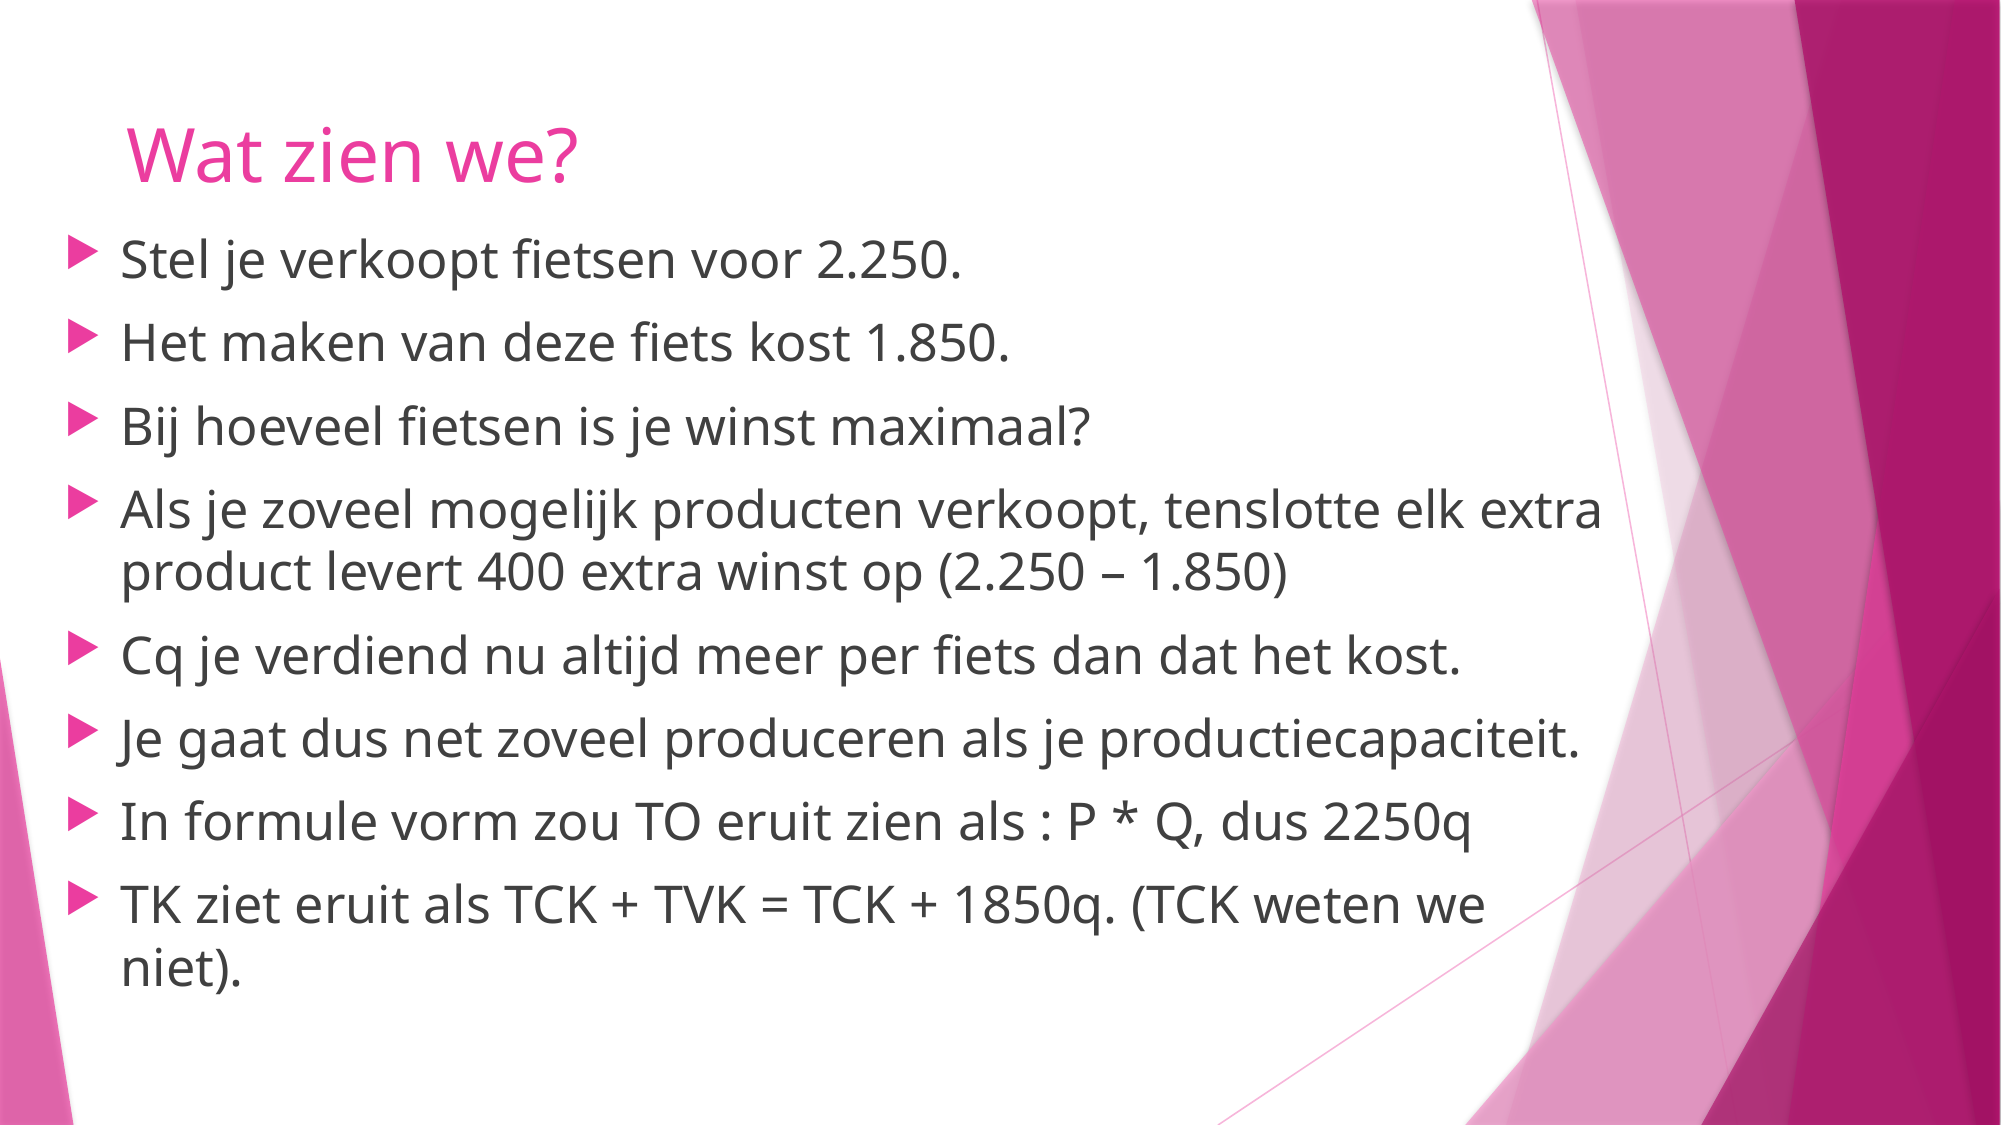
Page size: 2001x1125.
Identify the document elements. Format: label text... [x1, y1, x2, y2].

list Stel je verkoopt fietsen voor 2.250. Het maken van deze fiets kost 1.850. Bij hoeveel fietsen is je winst maximaal? Als je zoveel mogelijk producten verkoopt, tenslotte elk extra product levert 400 extra winst op (2.250 – 1.850) Cq je verdiend nu altijd meer per fiets dan dat het kost. Je gaat dus net zoveel produceren als je productiecapaciteit. In formule vorm zou TO eruit zien als : P * Q, dus 2250q TK ziet eruit als TCK + TVK = TCK + 1850q. (TCK weten we niet). [49, 219, 1635, 1033]
title Wat zien we? [111, 99, 1522, 219]
